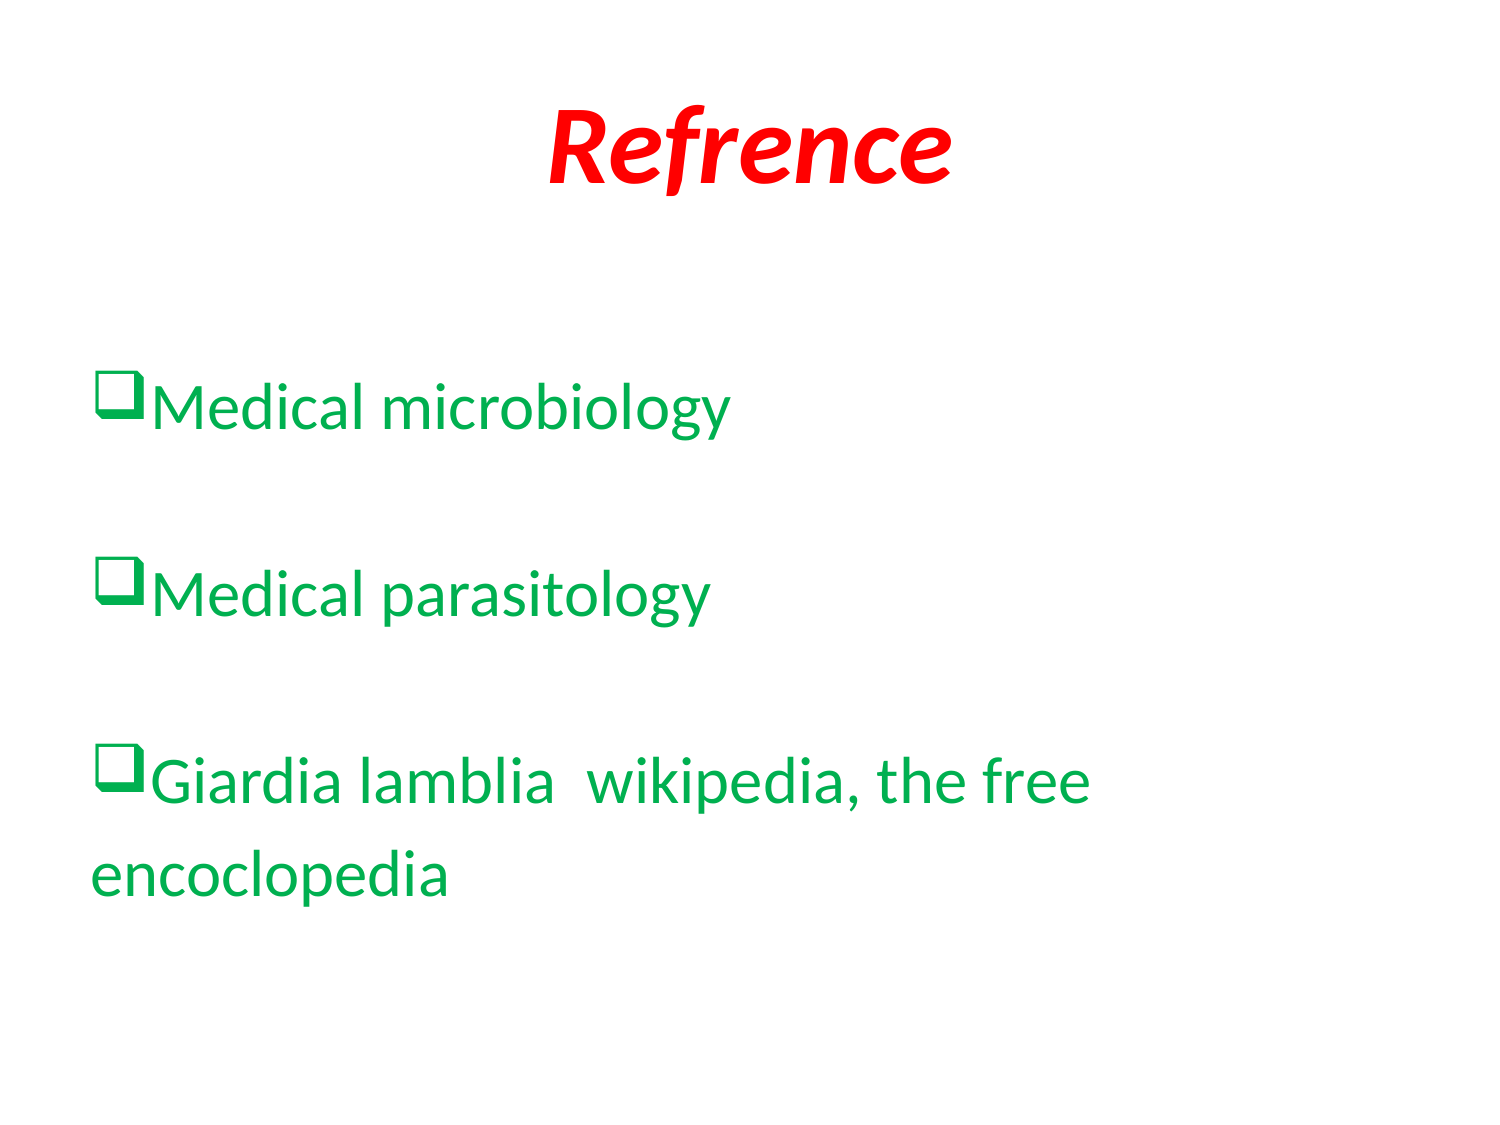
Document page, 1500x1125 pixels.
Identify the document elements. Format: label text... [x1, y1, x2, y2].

title Refrence [75, 45, 1425, 233]
list Medical microbiology Medical parasitology Giardia lamblia wikipedia, the free encoclopedia [75, 262, 1425, 1005]
